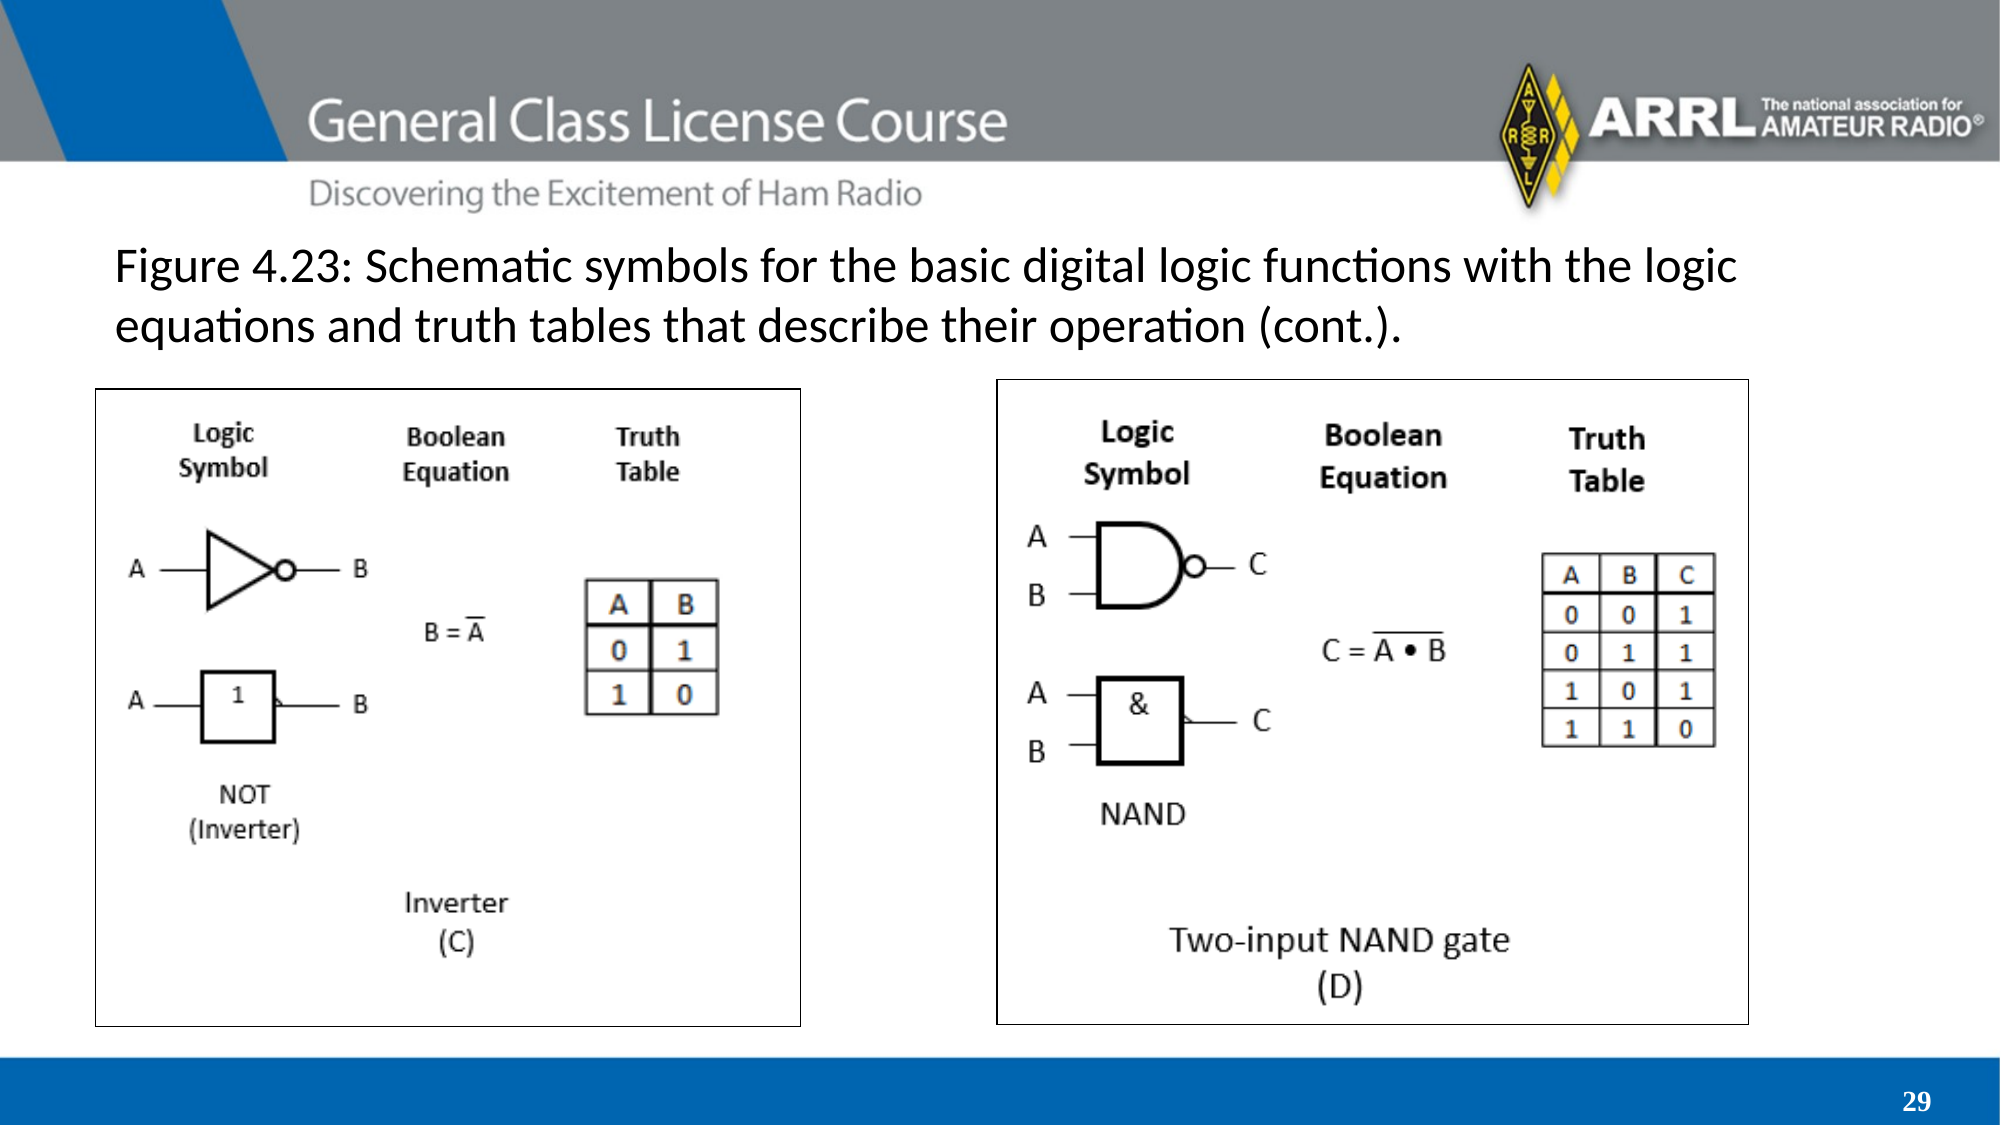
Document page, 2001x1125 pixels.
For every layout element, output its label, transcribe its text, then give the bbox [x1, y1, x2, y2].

picture [0, 0, 2001, 1125]
title Figure 4.23: Schematic symbols for the basic digital logic functions with the logic equations and truth tables that describe their operation (cont.). [99, 224, 1963, 413]
